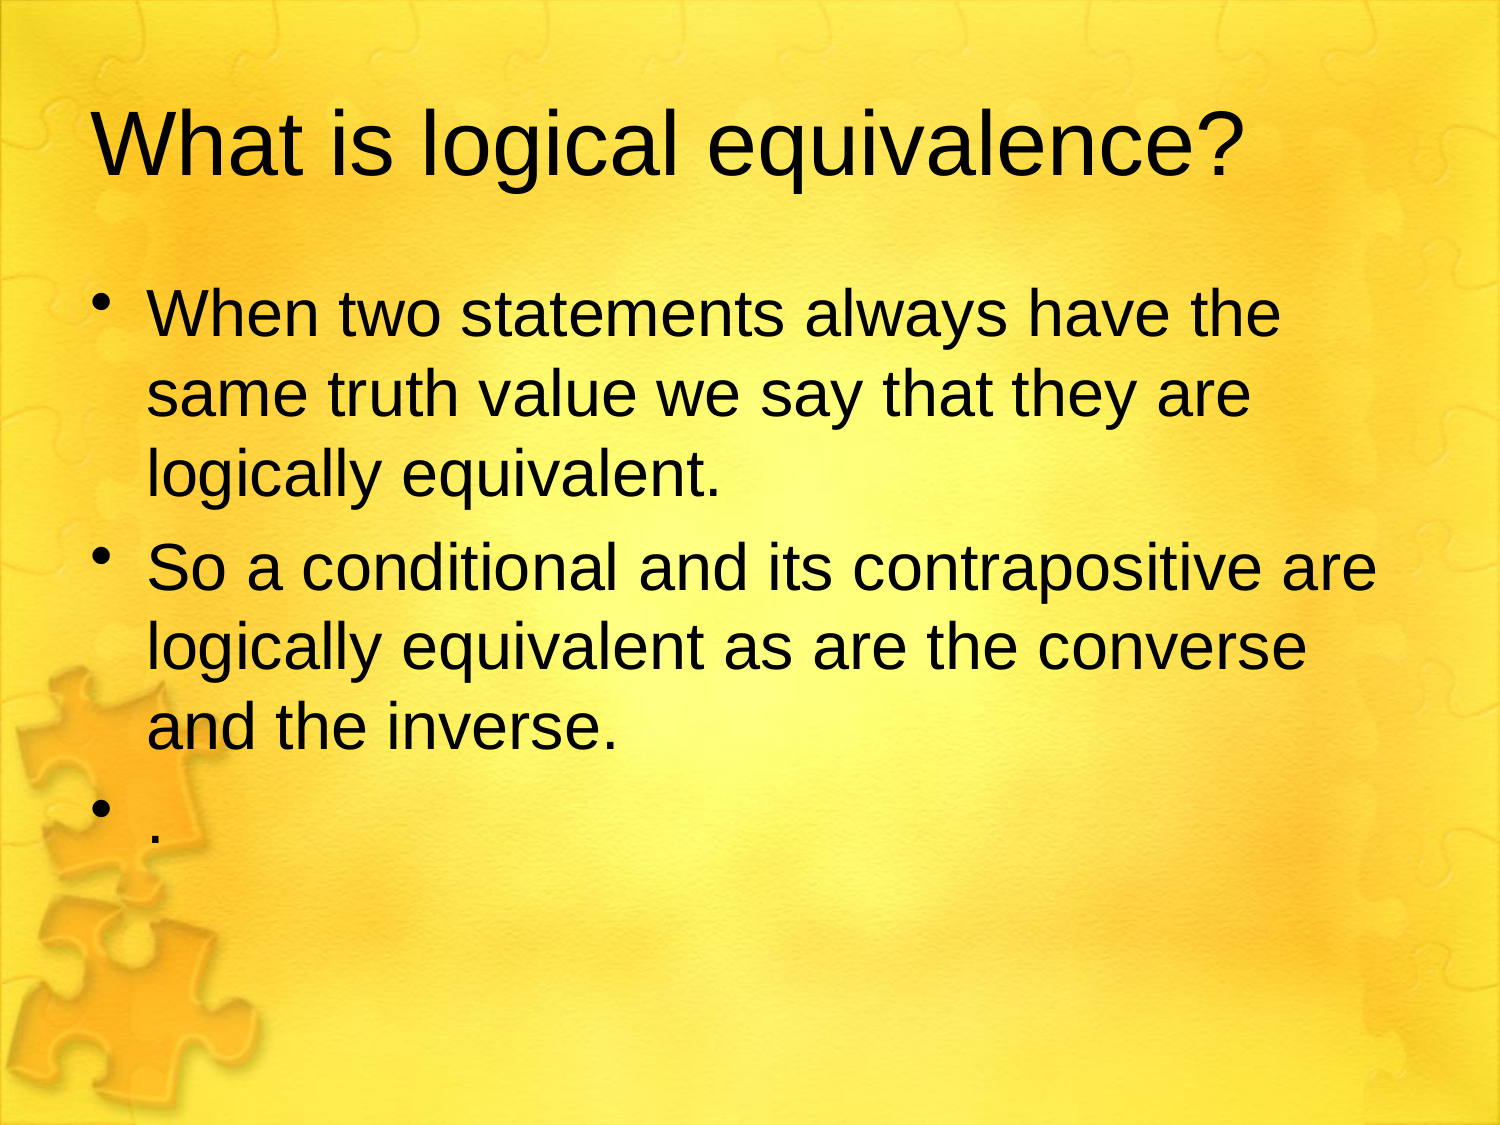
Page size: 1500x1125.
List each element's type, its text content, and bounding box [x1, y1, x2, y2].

picture [0, 0, 1500, 1125]
title What is logical equivalence? [74, 44, 1426, 233]
list When two statements always have the same truth value we say that they are logically equivalent. So a conditional and its contrapositive are logically equivalent as are the converse and the inverse. . [74, 262, 1426, 1006]
